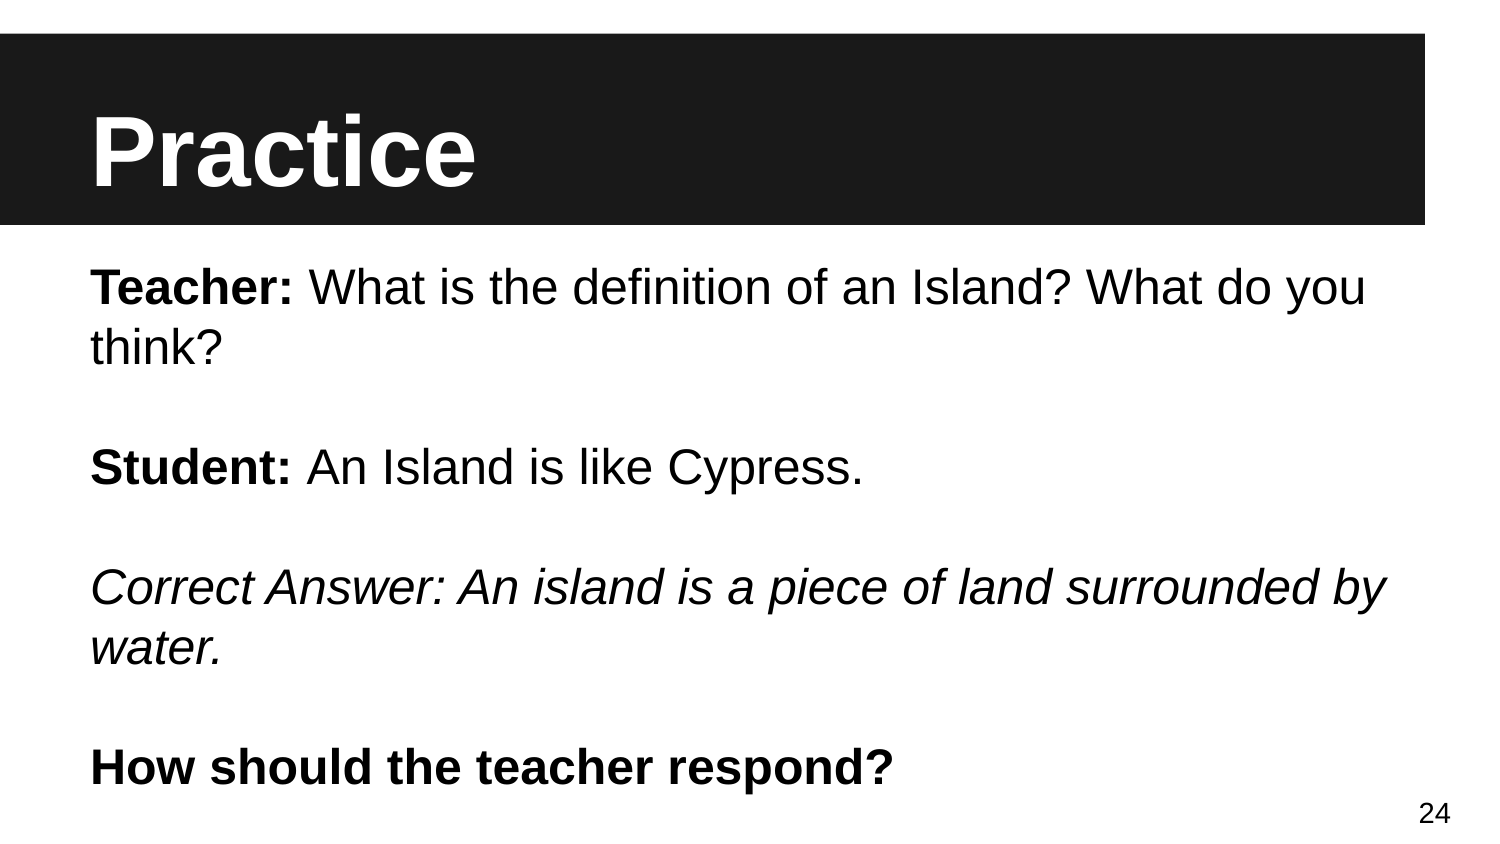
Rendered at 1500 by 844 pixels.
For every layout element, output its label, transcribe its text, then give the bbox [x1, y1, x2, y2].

slide_number 24 [1403, 779, 1494, 844]
title Practice [75, 33, 1425, 221]
list Teacher: What is the definition of an Island? What do you think? Student: An Island is like Cypress. Correct Answer: An island is a piece of land surrounded by water. How should the teacher respond? [75, 239, 1425, 808]
